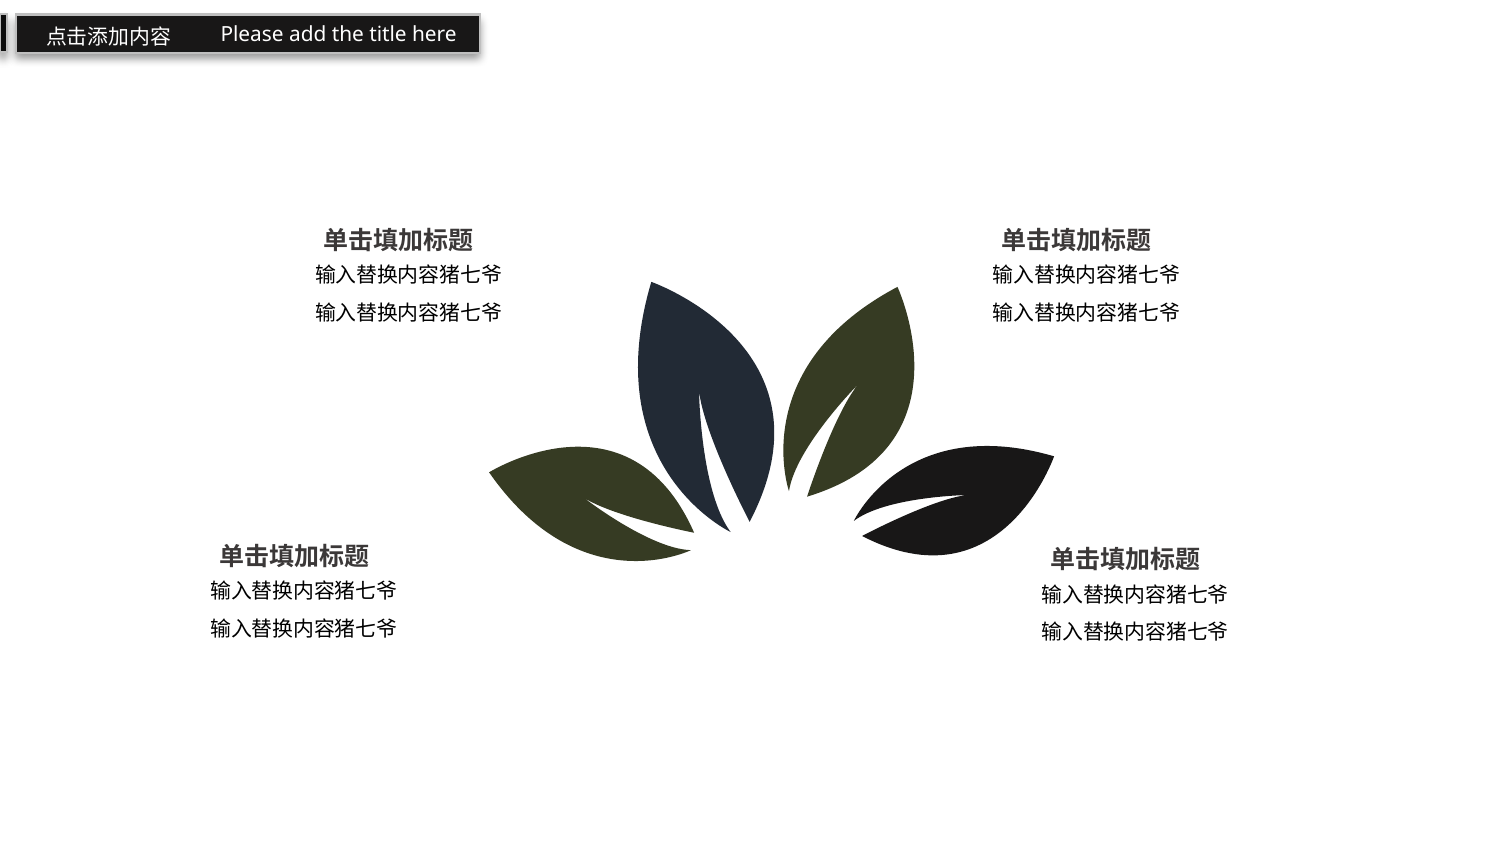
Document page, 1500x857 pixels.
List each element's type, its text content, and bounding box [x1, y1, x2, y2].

text_box 输入替换内容猪七爷 输入替换内容猪七爷 [247, 254, 570, 332]
text_box 单击填加标题 [974, 218, 1180, 255]
text_box 单击填加标题 [1061, 537, 1229, 574]
text_box 输入替换内容猪七爷 输入替换内容猪七爷 [142, 570, 465, 648]
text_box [495, 274, 1061, 614]
text_box [0, 13, 8, 53]
text_box Please add the title here [205, 12, 472, 53]
text_box 输入替换内容猪七爷 输入替换内容猪七爷 [925, 254, 1248, 332]
text_box 单击填加标题 [295, 218, 502, 255]
text_box 单击填加标题 [191, 534, 398, 571]
text_box [15, 13, 481, 54]
text_box 输入替换内容猪七爷 输入替换内容猪七爷 [974, 573, 1297, 652]
